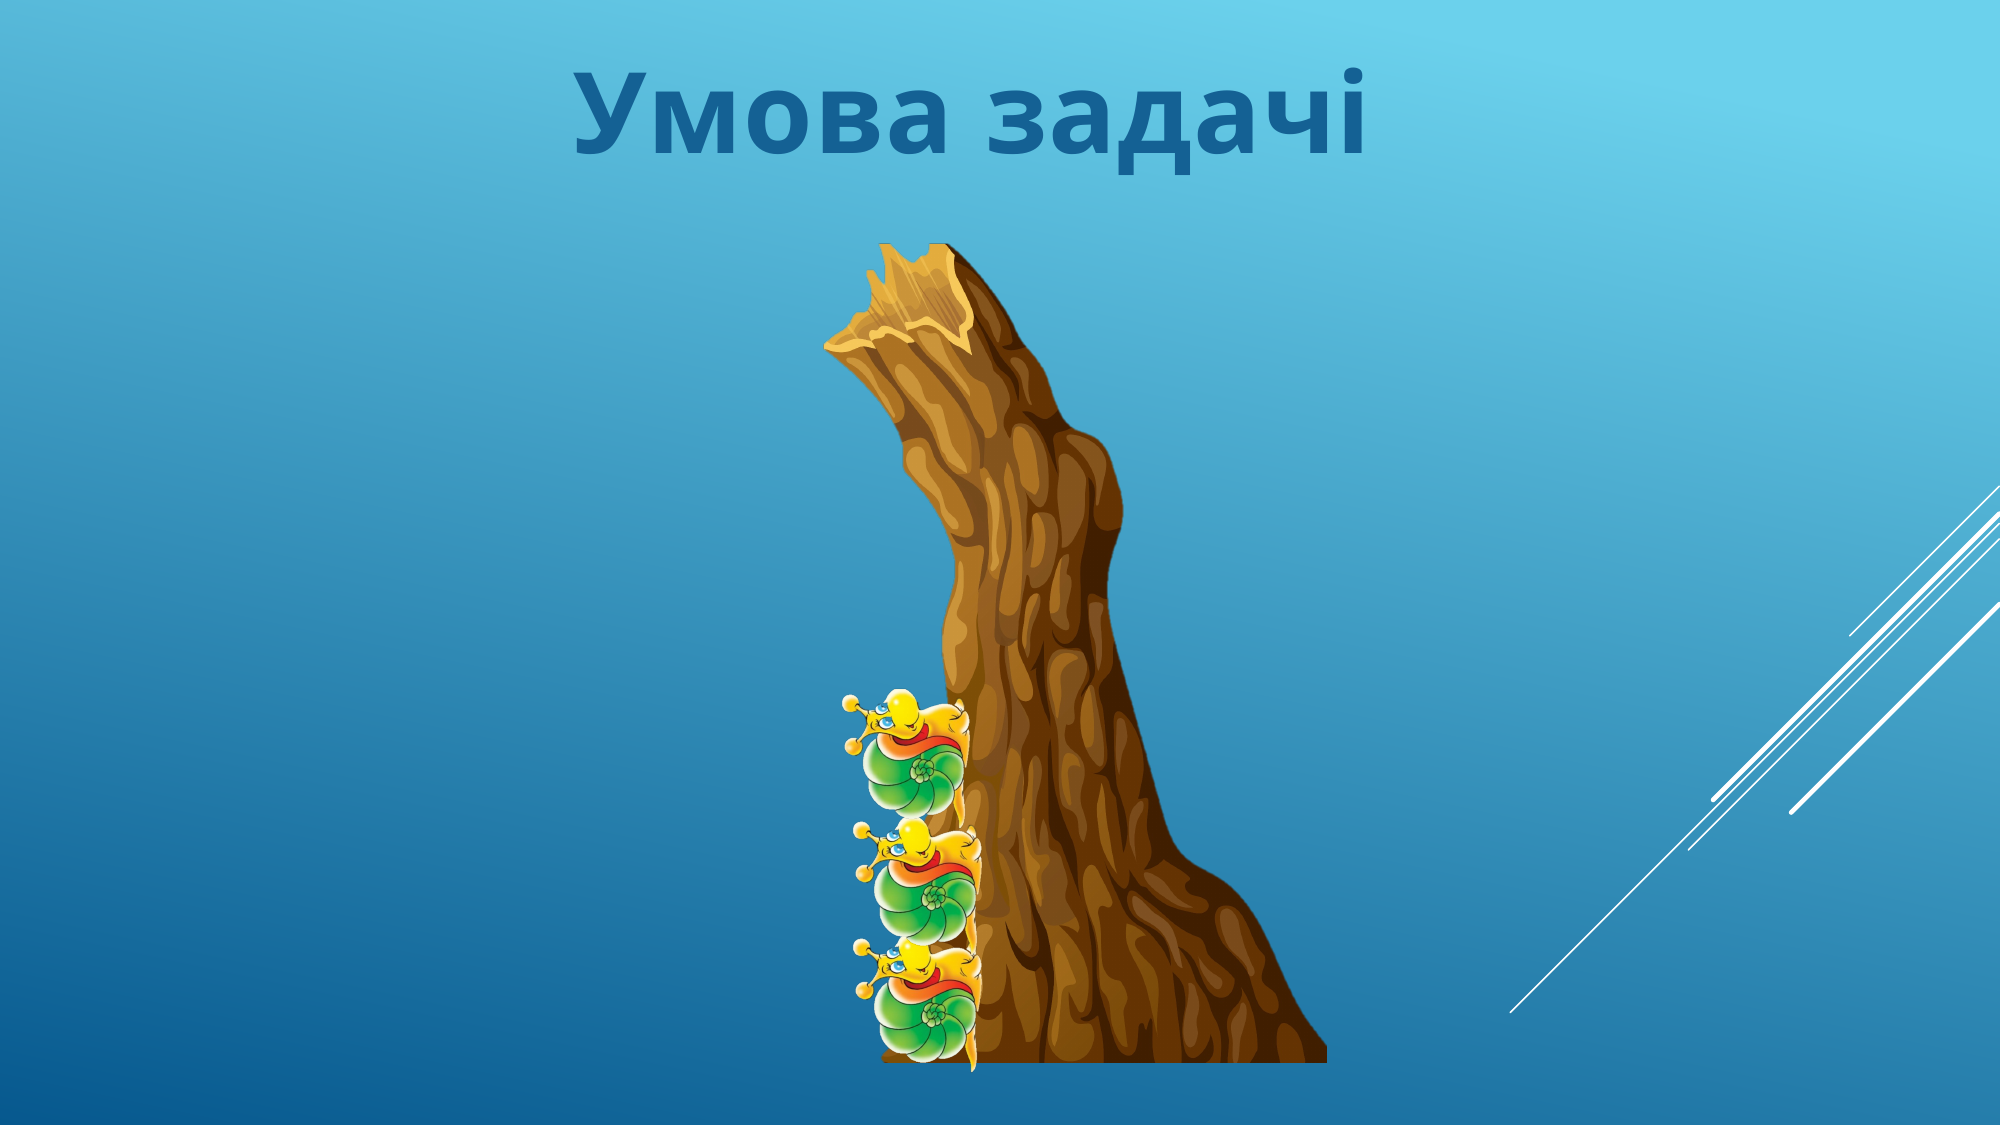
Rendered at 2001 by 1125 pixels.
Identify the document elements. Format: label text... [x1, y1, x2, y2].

picture [801, 201, 1356, 1108]
text_box Умова задачі [557, 33, 1388, 184]
